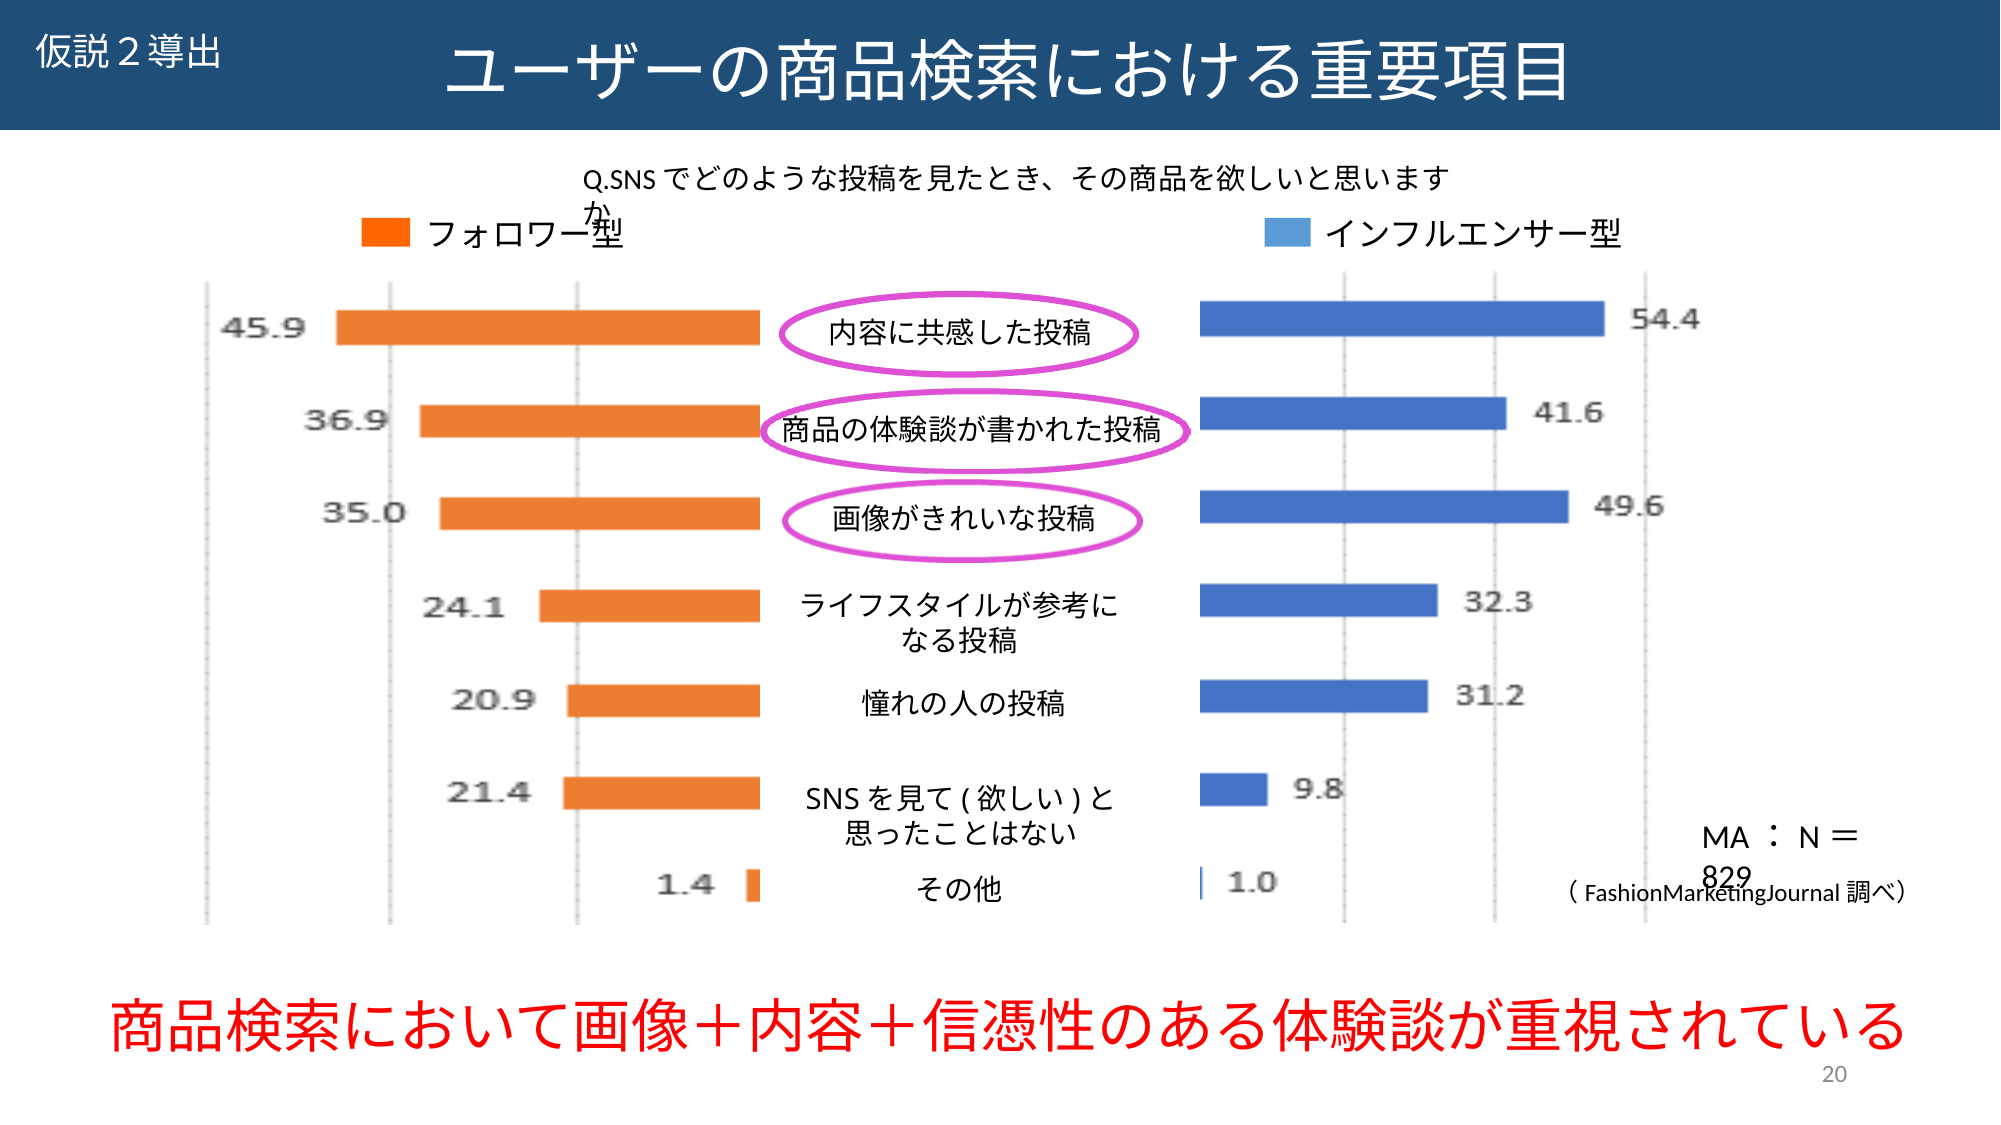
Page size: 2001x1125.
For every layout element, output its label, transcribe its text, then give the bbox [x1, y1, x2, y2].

text_box Q.SNSでどのような投稿を見たとき、その商品を欲しいと思いますか [568, 152, 1484, 238]
text_box [809, 357, 1109, 376]
slide_number 20 [1412, 1042, 1863, 1103]
text_box MA：N＝829 [1753, 808, 1894, 903]
text_box その他 [854, 863, 1064, 914]
text_box ライフスタイルが参考になる投稿 [772, 580, 1146, 665]
text_box 仮説２導出 [20, 20, 262, 81]
text_box 商品検索において画像＋内容＋信憑性のある体験談が重視されている [93, 981, 1958, 1066]
text_box ユーザーの商品検索における重要項目 [427, 21, 1591, 117]
text_box SNSを見て(欲しい)と思ったことはない [763, 772, 1160, 858]
picture [111, 281, 1191, 925]
text_box [824, 292, 1094, 307]
picture [1199, 264, 1753, 924]
text_box 内容に共感した投稿 [760, 307, 1162, 357]
text_box インフルエンサー型 [1309, 205, 1657, 261]
text_box フォロワー型 [410, 205, 804, 261]
text_box 憧れの人の投稿 [765, 678, 1162, 729]
text_box （FashionMarketingJournal調べ） [1753, 868, 2000, 914]
text_box [0, 0, 2000, 131]
text_box [1264, 217, 1312, 248]
picture [782, 479, 1143, 563]
text_box [361, 217, 411, 248]
